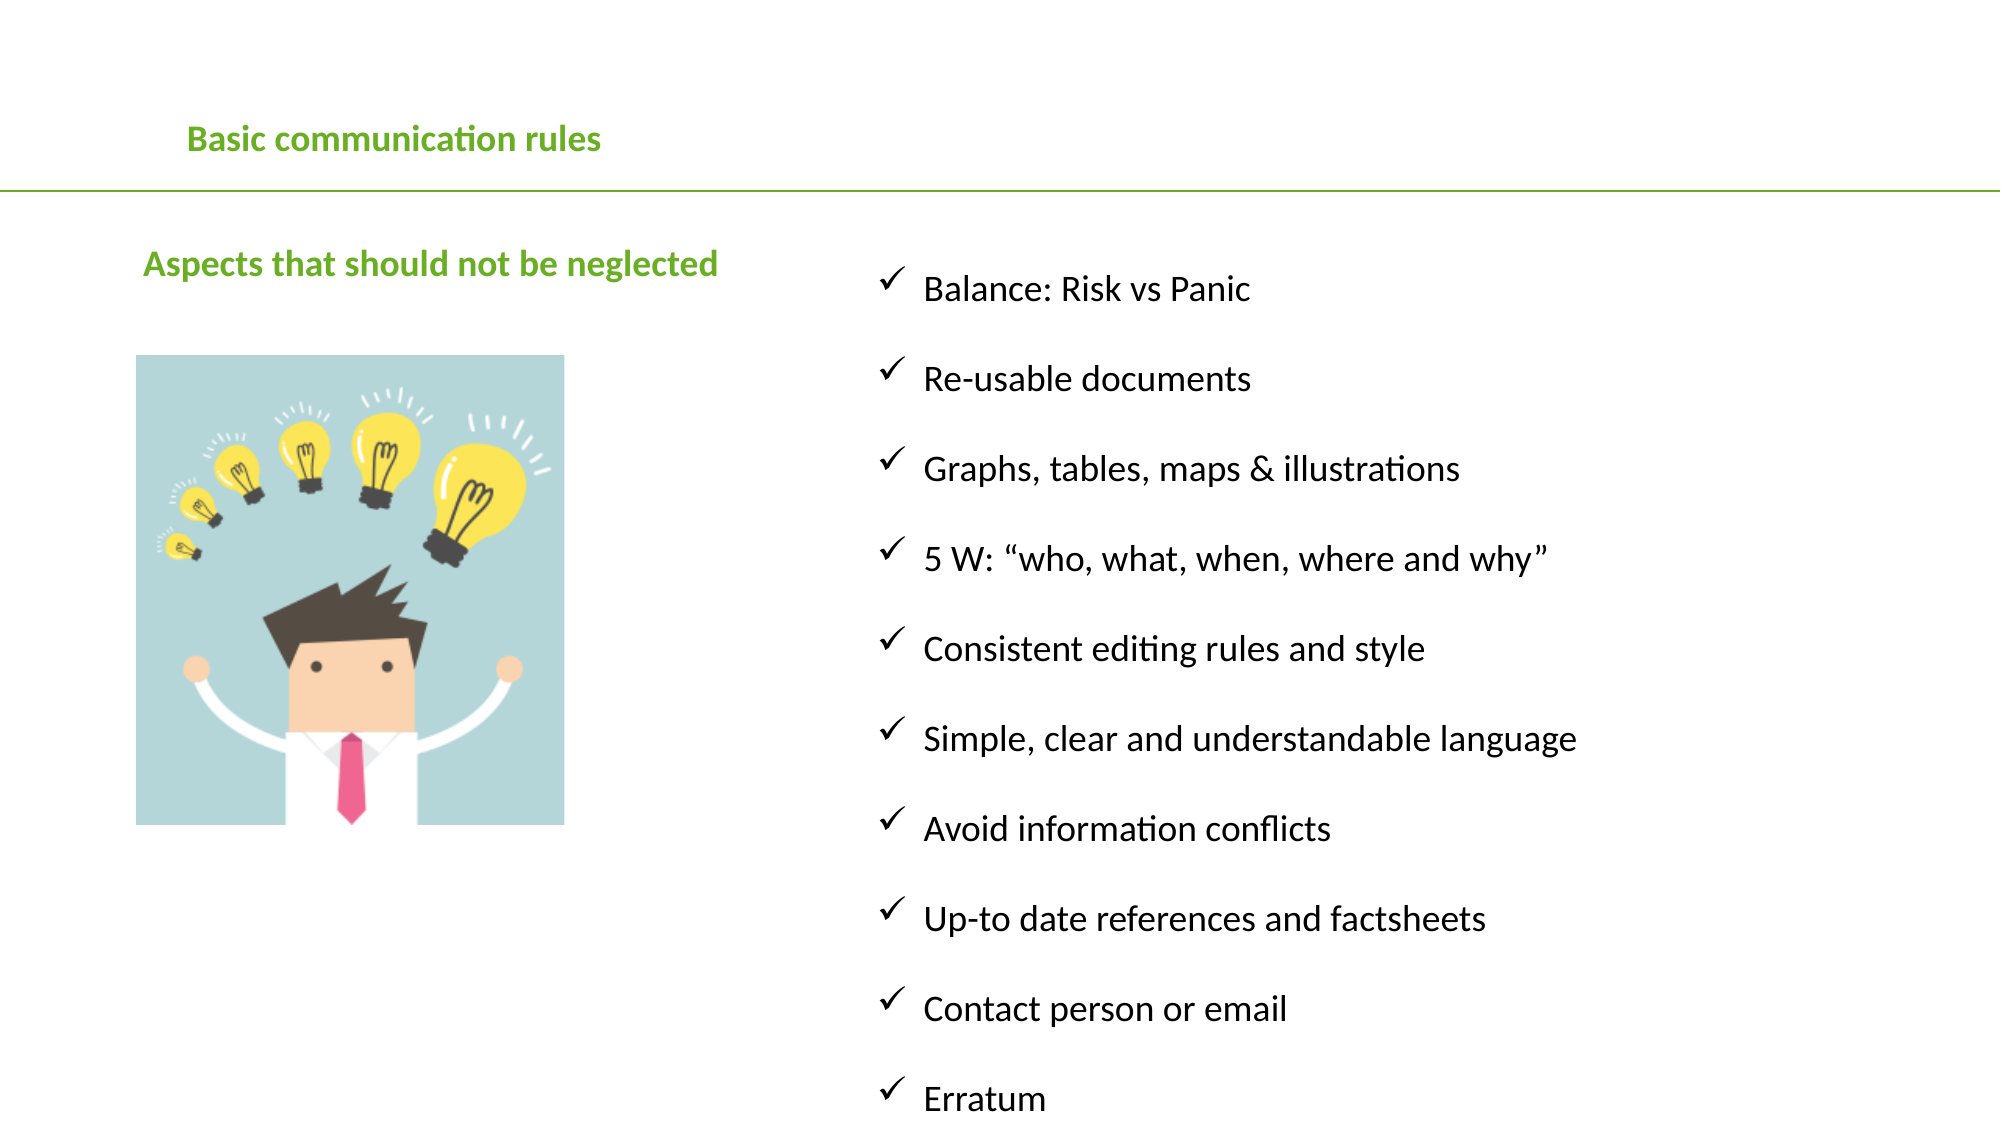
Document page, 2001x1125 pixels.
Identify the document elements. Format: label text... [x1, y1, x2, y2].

picture [136, 355, 565, 825]
text_box Basic communication rules [172, 107, 617, 167]
text_box Aspects that should not be neglected [128, 231, 735, 292]
text_box Balance: Risk vs Panic Re-usable documents Graphs, tables, maps & illustrations 5 W: “who, what, when, where and why” Consistent editing rules and style Simple, clear and understandable language Avoid information conflicts Up-to date references and factsheets Contact person or email Erratum [862, 211, 1622, 1125]
